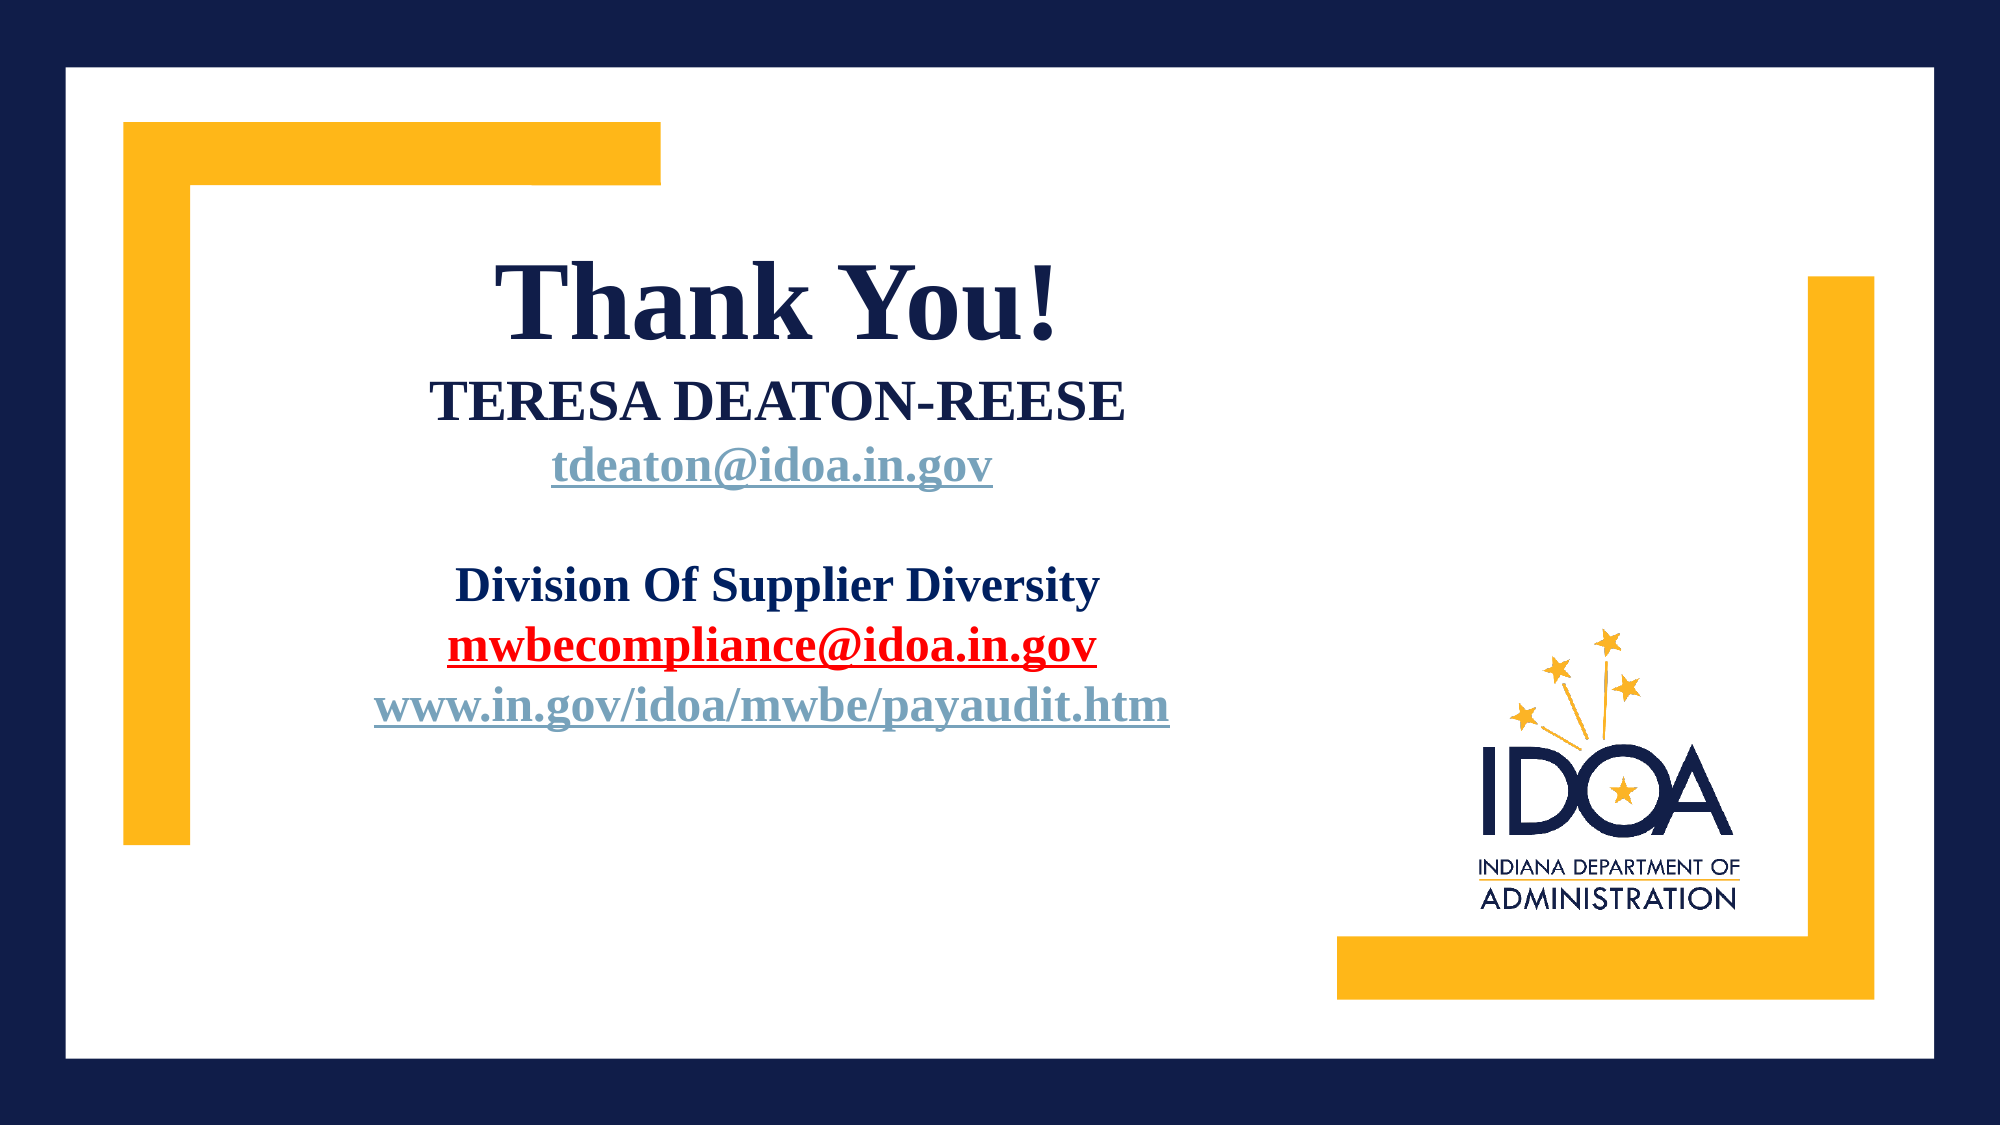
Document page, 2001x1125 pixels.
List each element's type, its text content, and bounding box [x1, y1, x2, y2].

picture [1412, 599, 1800, 987]
title Thank You! Teresa deaton-reese tdeaton@idoa.in.gov Division Of Supplier Diversity mwbecompliance@idoa.in.gov www.in.gov/idoa/mwbe/payaudit.htm [132, 251, 1368, 800]
